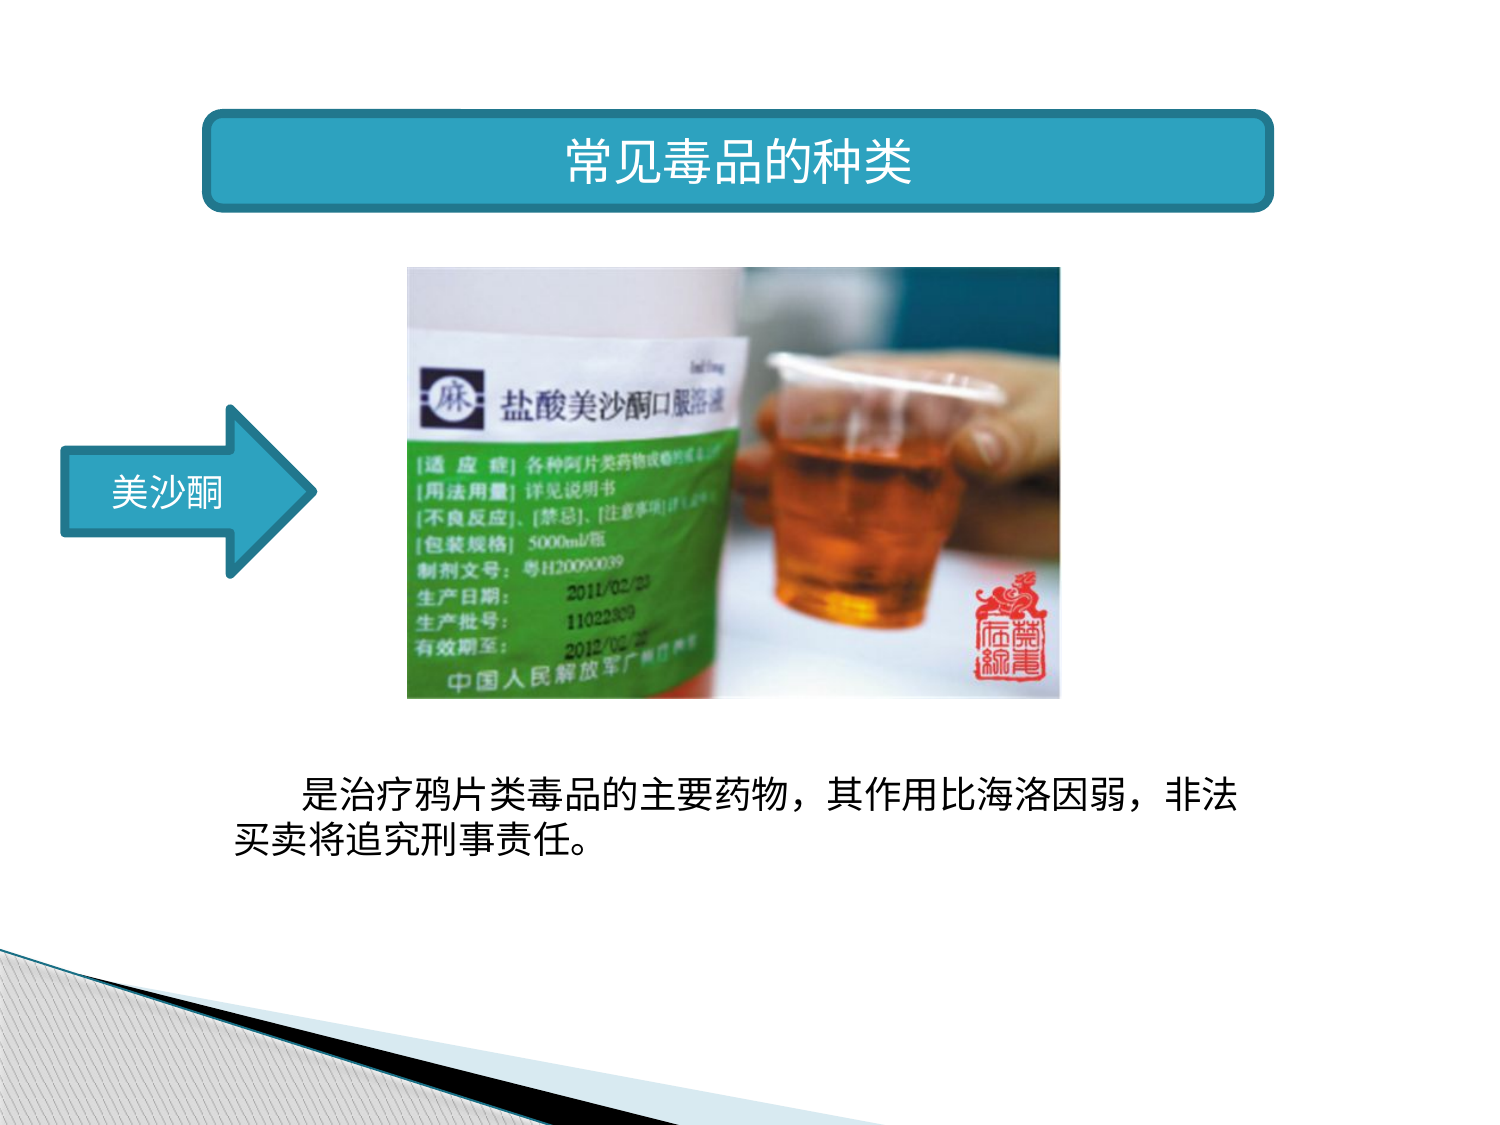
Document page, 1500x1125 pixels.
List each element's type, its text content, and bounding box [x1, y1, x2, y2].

picture [407, 266, 1062, 699]
text_box 常见毒品的种类 [201, 108, 1275, 213]
text_box 是治疗鸦片类毒品的主要药物，其作用比海洛因弱，非法买卖将追究刑事责任。 [218, 763, 1258, 868]
text_box 美沙酮 [60, 404, 318, 579]
